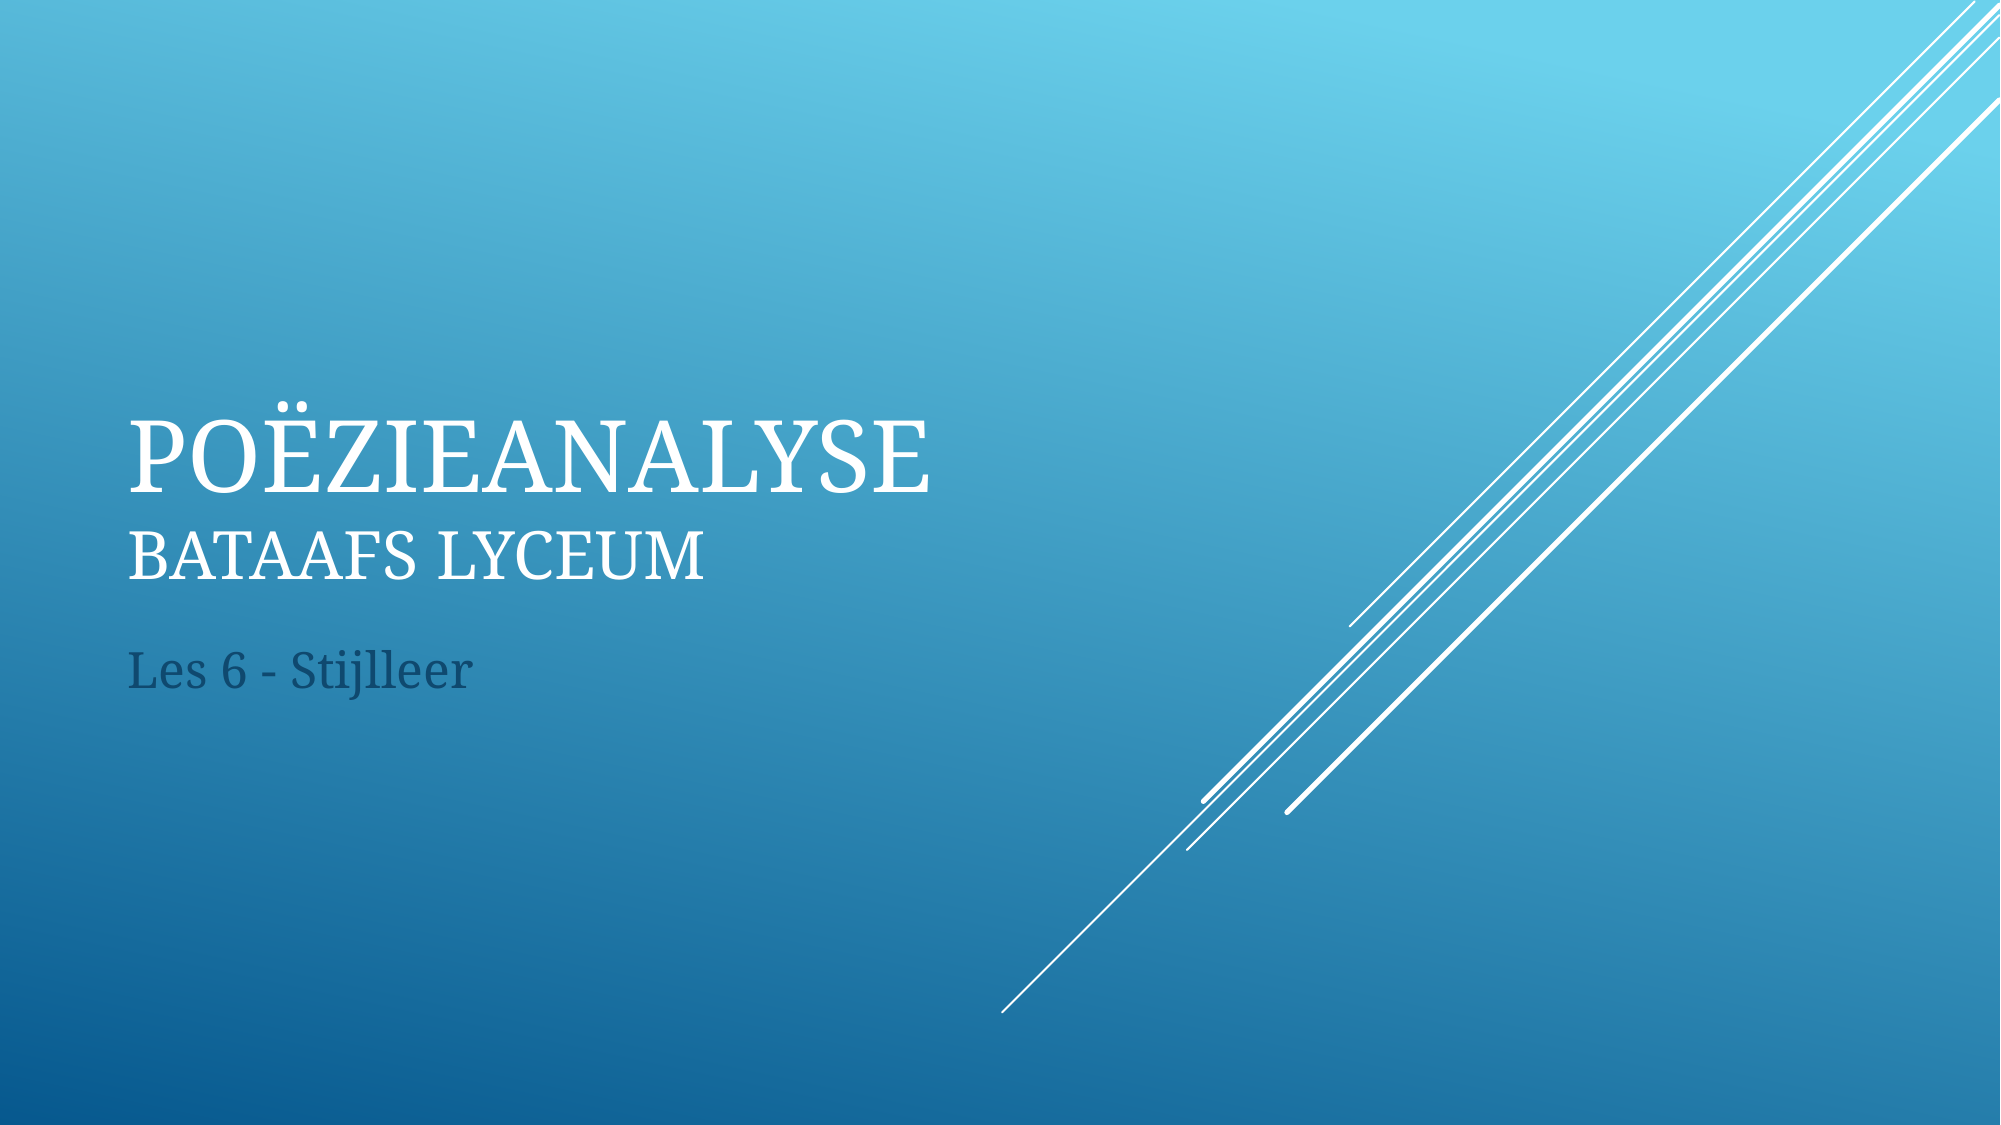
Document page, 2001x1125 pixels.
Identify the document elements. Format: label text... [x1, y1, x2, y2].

title Poëzieanalyse bataafs lyceum [112, 112, 1425, 600]
subtitle Les 6 - Stijlleer [112, 630, 1163, 950]
